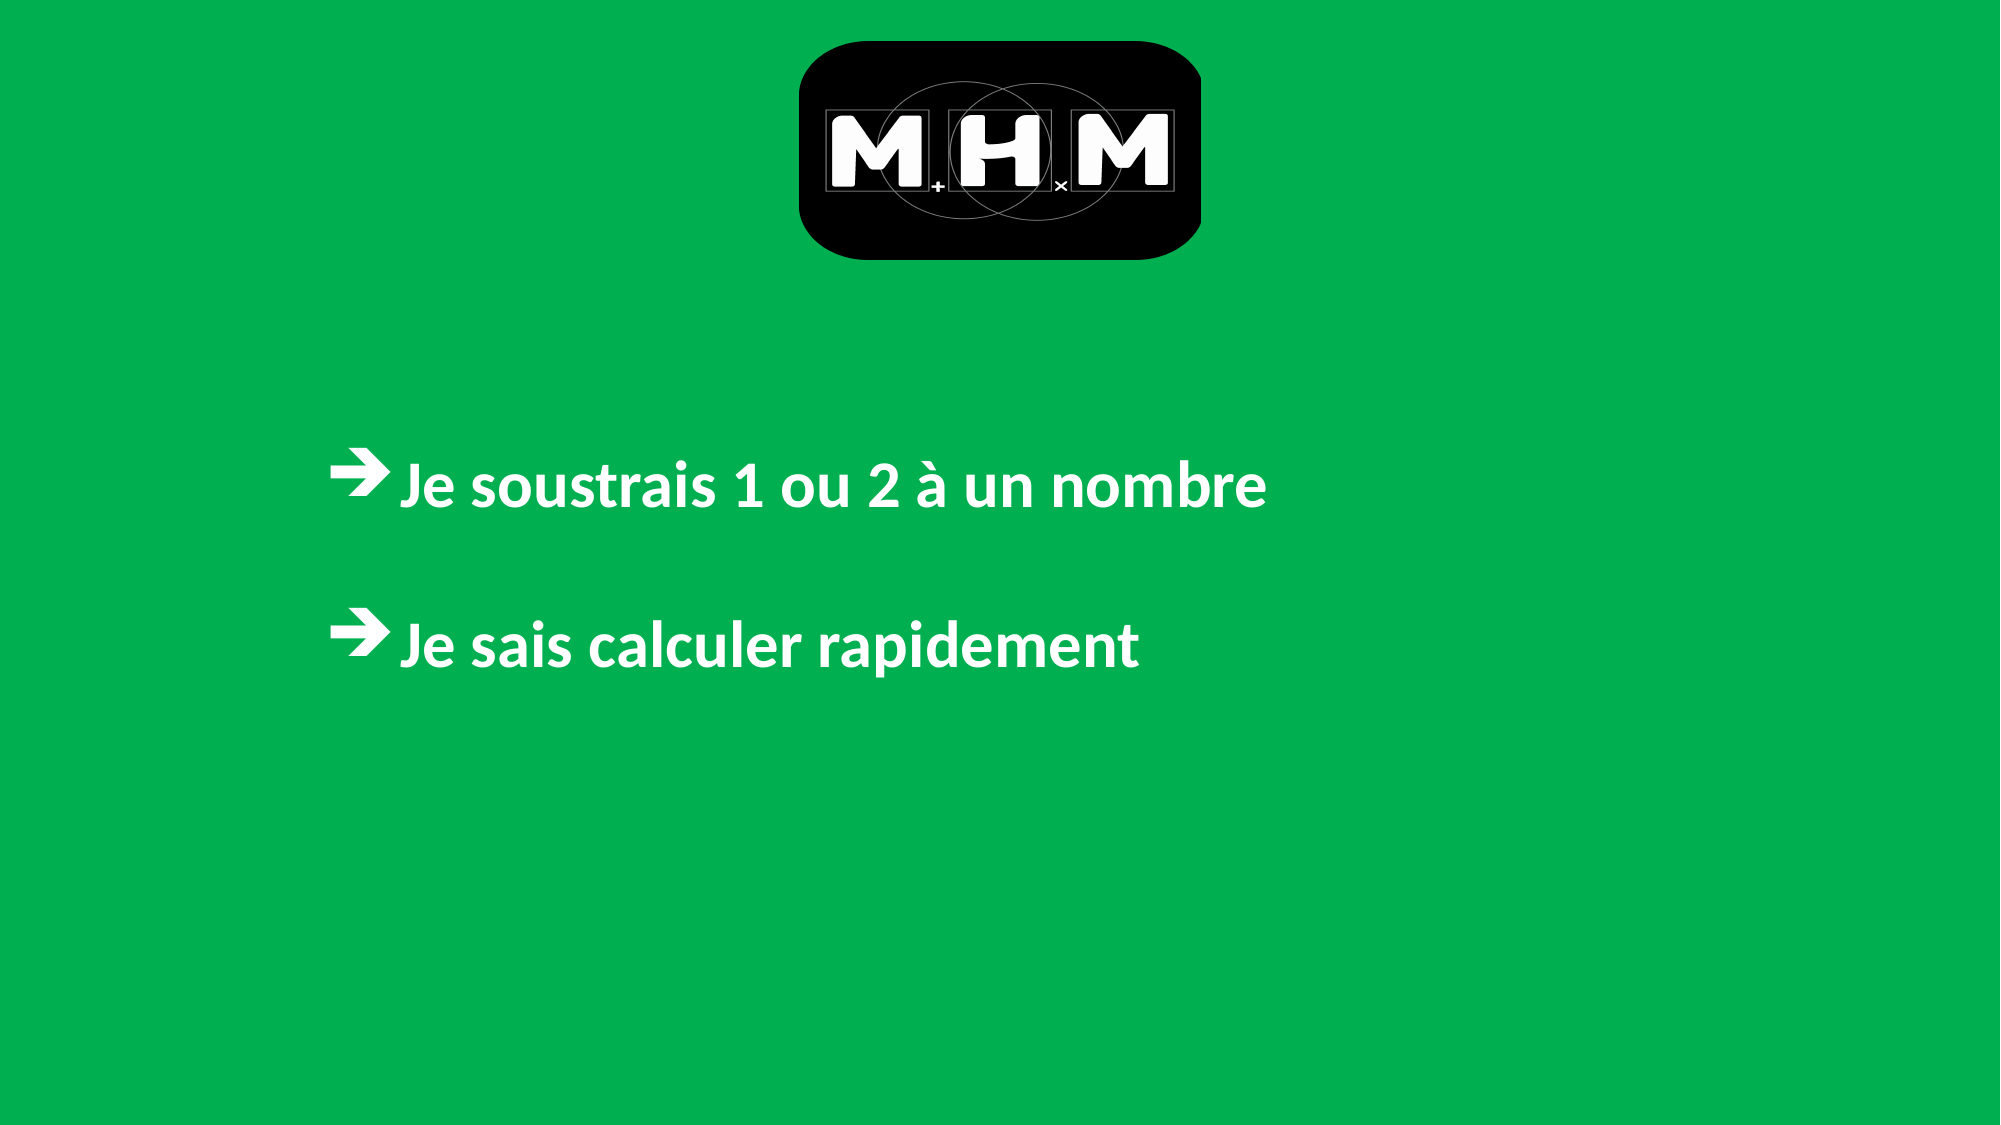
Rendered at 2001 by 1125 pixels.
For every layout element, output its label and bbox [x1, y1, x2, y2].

text_box [0, 0, 2000, 1125]
